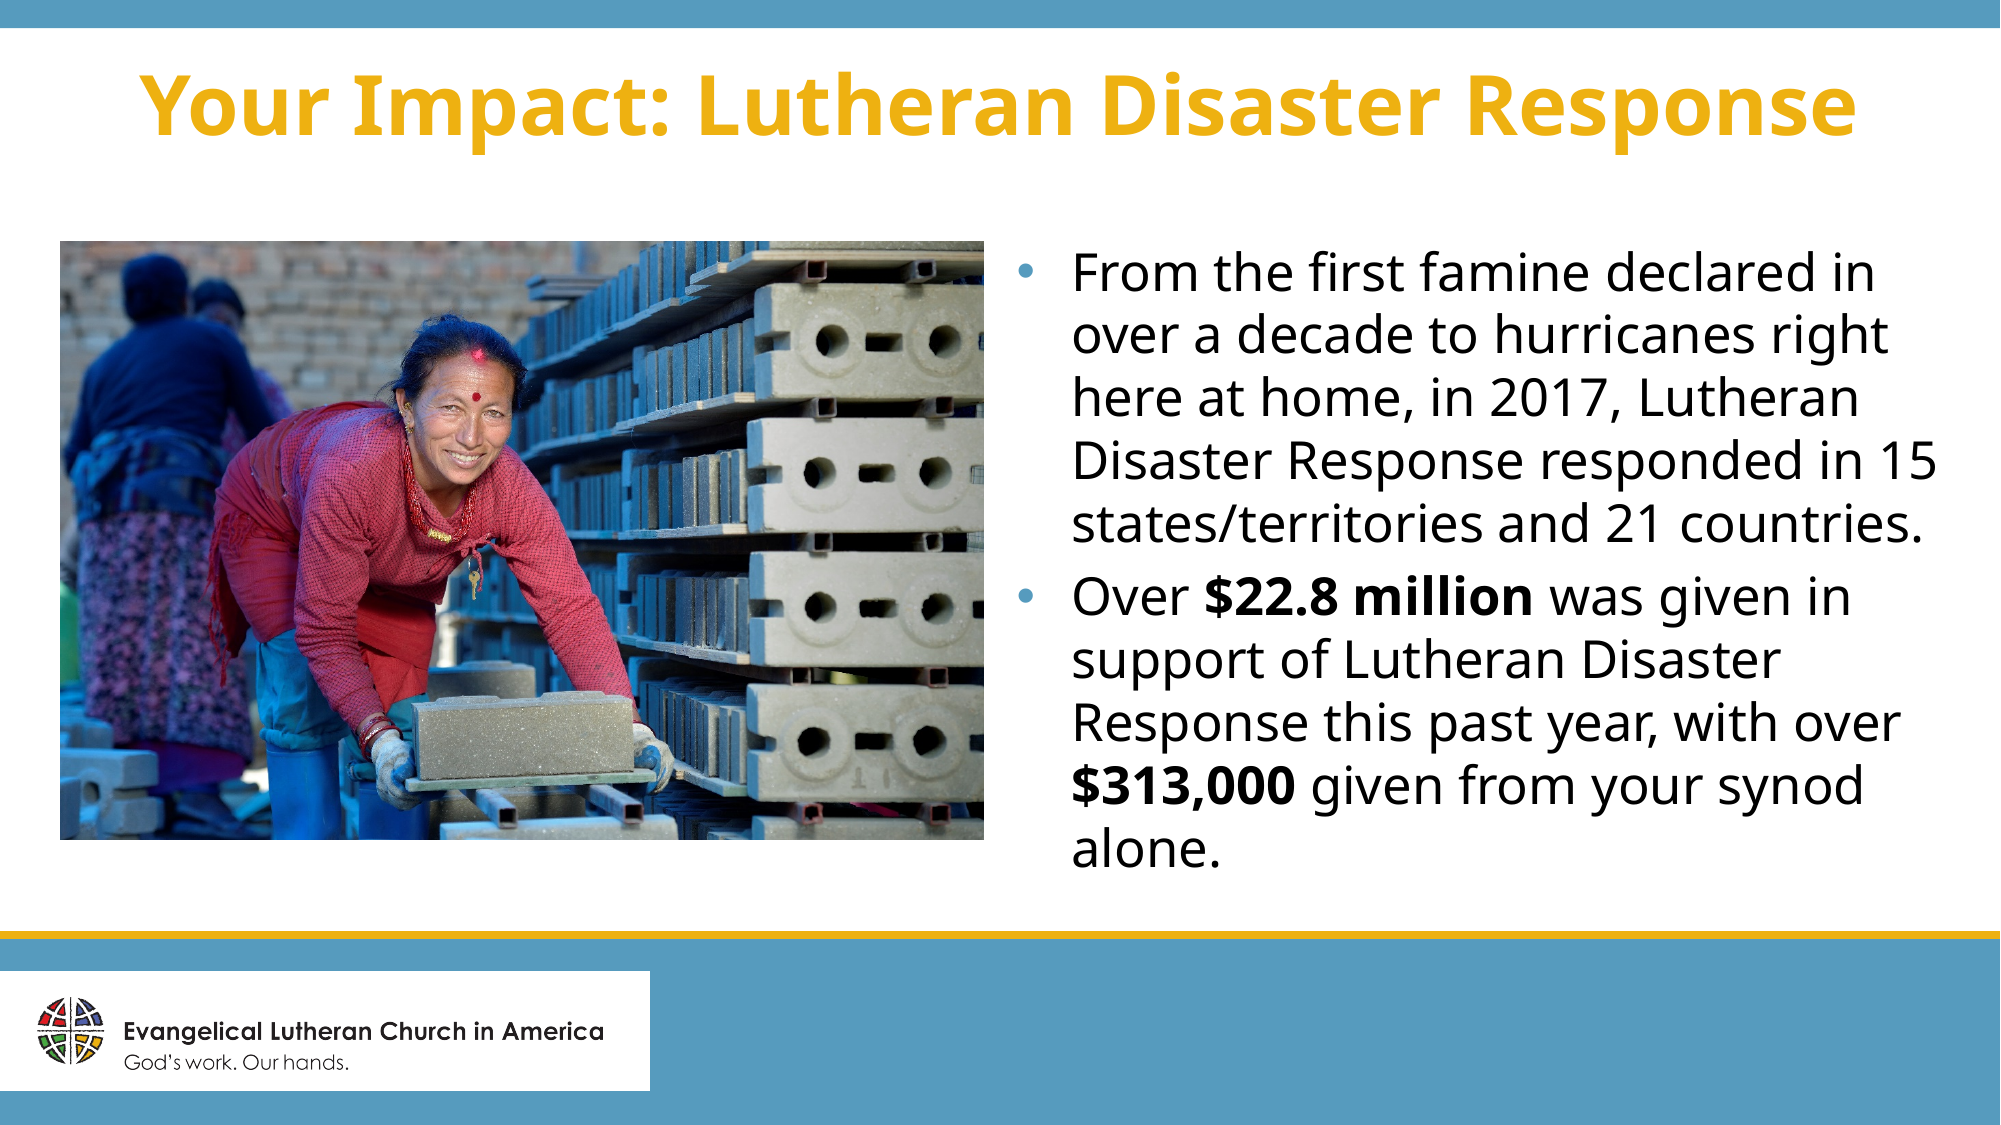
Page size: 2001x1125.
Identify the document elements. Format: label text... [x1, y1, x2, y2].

title Your Impact: Lutheran Disaster Response [125, 45, 1875, 206]
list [59, 241, 984, 840]
picture [37, 997, 603, 1071]
list From the first famine declared in over a decade to hurricanes right here at home, in 2017, Lutheran Disaster Response responded in 15 states/territories and 21 countries. Over $22.8 million was given in support of Lutheran Disaster Response this past year, with over $313,000 given from your synod alone. [1016, 231, 1940, 905]
